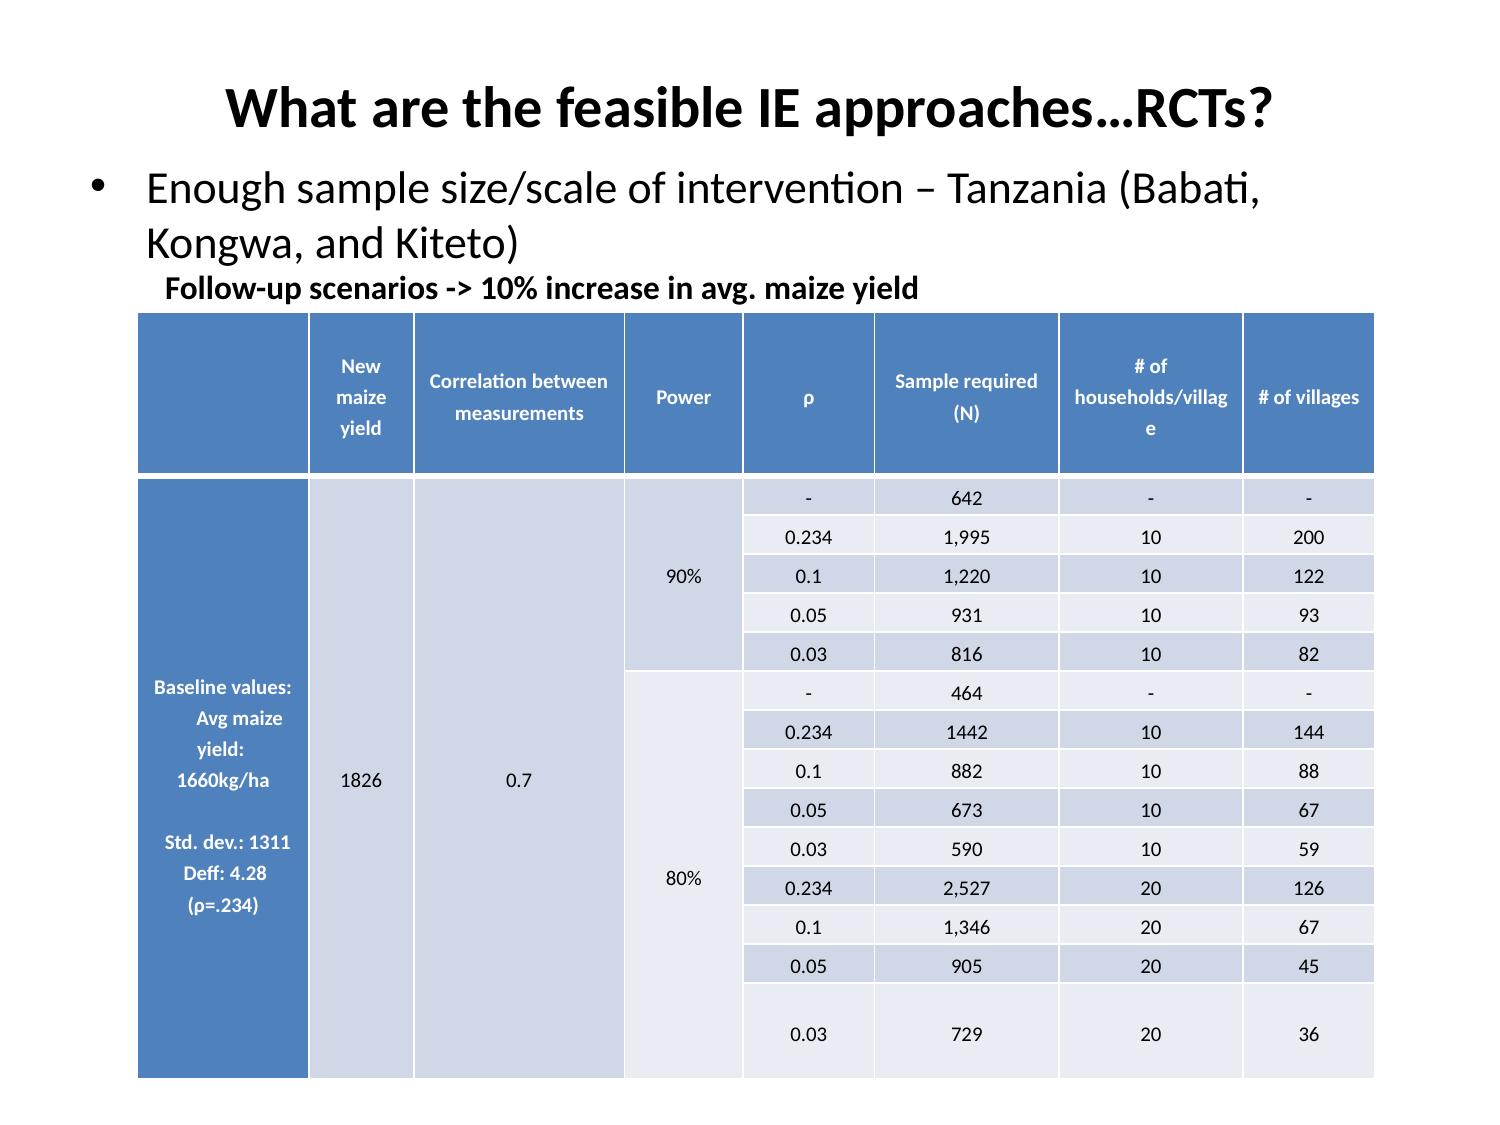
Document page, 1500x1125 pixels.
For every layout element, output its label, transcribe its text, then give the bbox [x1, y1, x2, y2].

table_cell Baseline values: Avg maize yield: 1660kg/ha Std. dev.: 1311 Deff: 4.28 (ρ=.234) [138, 479, 308, 1078]
table_cell 67 [1244, 789, 1374, 826]
table_cell 10 [1060, 750, 1242, 787]
table_cell 590 [875, 828, 1058, 865]
table_header # of villages [1244, 313, 1374, 473]
title What are the feasible IE approaches…RCTs? [24, 45, 1475, 163]
table_cell 20 [1060, 906, 1242, 943]
table_cell 10 [1060, 594, 1242, 631]
table_cell 0.05 [744, 945, 874, 982]
table_header [138, 313, 308, 473]
table_cell 0.7 [415, 479, 624, 1078]
table_cell 0.05 [744, 789, 874, 826]
table_cell 642 [875, 479, 1058, 514]
table_cell 36 [1244, 984, 1374, 1078]
table_cell 20 [1060, 945, 1242, 982]
table_cell 729 [875, 984, 1058, 1078]
table_cell 1826 [310, 479, 413, 1078]
table_cell 10 [1060, 516, 1242, 553]
table_cell 0.234 [744, 516, 874, 553]
table_cell 0.03 [744, 984, 874, 1078]
table_cell 10 [1060, 828, 1242, 865]
table_cell - [1060, 479, 1242, 514]
table_cell 45 [1244, 945, 1374, 982]
table_cell 82 [1244, 633, 1374, 670]
table_cell 59 [1244, 828, 1374, 865]
table_cell 1,995 [875, 516, 1058, 553]
table_cell 0.05 [744, 594, 874, 631]
table_cell 88 [1244, 750, 1374, 787]
table_cell 673 [875, 789, 1058, 826]
table_cell 80% [625, 672, 742, 1078]
table_cell 0.1 [744, 750, 874, 787]
table_cell 1442 [875, 711, 1058, 748]
table_header Sample required (N) [875, 313, 1058, 473]
table_cell - [744, 672, 874, 709]
table_cell 2,527 [875, 867, 1058, 904]
table_cell 20 [1060, 867, 1242, 904]
table_cell 0.03 [744, 828, 874, 865]
table_header ρ [744, 313, 874, 473]
table_cell 816 [875, 633, 1058, 670]
table_cell 1,220 [875, 555, 1058, 592]
table_cell - [1060, 672, 1242, 709]
table_cell - [1244, 479, 1374, 514]
table_cell 0.234 [744, 867, 874, 904]
table_cell 0.1 [744, 906, 874, 943]
table_cell 0.03 [744, 633, 874, 670]
table_header Correlation between measurements [415, 313, 624, 473]
table_cell 10 [1060, 633, 1242, 670]
table_cell 0.234 [744, 711, 874, 748]
table_cell 20 [1060, 984, 1242, 1078]
table_cell 882 [875, 750, 1058, 787]
table_header Power [625, 313, 742, 473]
table_cell 67 [1244, 906, 1374, 943]
table_cell - [744, 479, 874, 514]
table_cell 200 [1244, 516, 1374, 553]
table_cell 122 [1244, 555, 1374, 592]
table_cell 90% [625, 479, 742, 670]
table_cell 10 [1060, 711, 1242, 748]
table_cell 10 [1060, 555, 1242, 592]
table_cell 1,346 [875, 906, 1058, 943]
table_header New maize yield [310, 313, 413, 473]
table_cell 905 [875, 945, 1058, 982]
table_cell 464 [875, 672, 1058, 709]
table_cell 0.1 [744, 555, 874, 592]
table_header # of households/village [1060, 313, 1242, 473]
table_cell 931 [875, 594, 1058, 631]
table_cell 144 [1244, 711, 1374, 748]
table_cell - [1244, 672, 1374, 709]
table_cell 10 [1060, 789, 1242, 826]
table_cell 126 [1244, 867, 1374, 904]
table_cell 93 [1244, 594, 1374, 631]
list Enough sample size/scale of intervention – Tanzania (Babati, Kongwa, and Kiteto) Follow-up scenarios -> 10% increase in avg. maize yield [75, 149, 1425, 1100]
